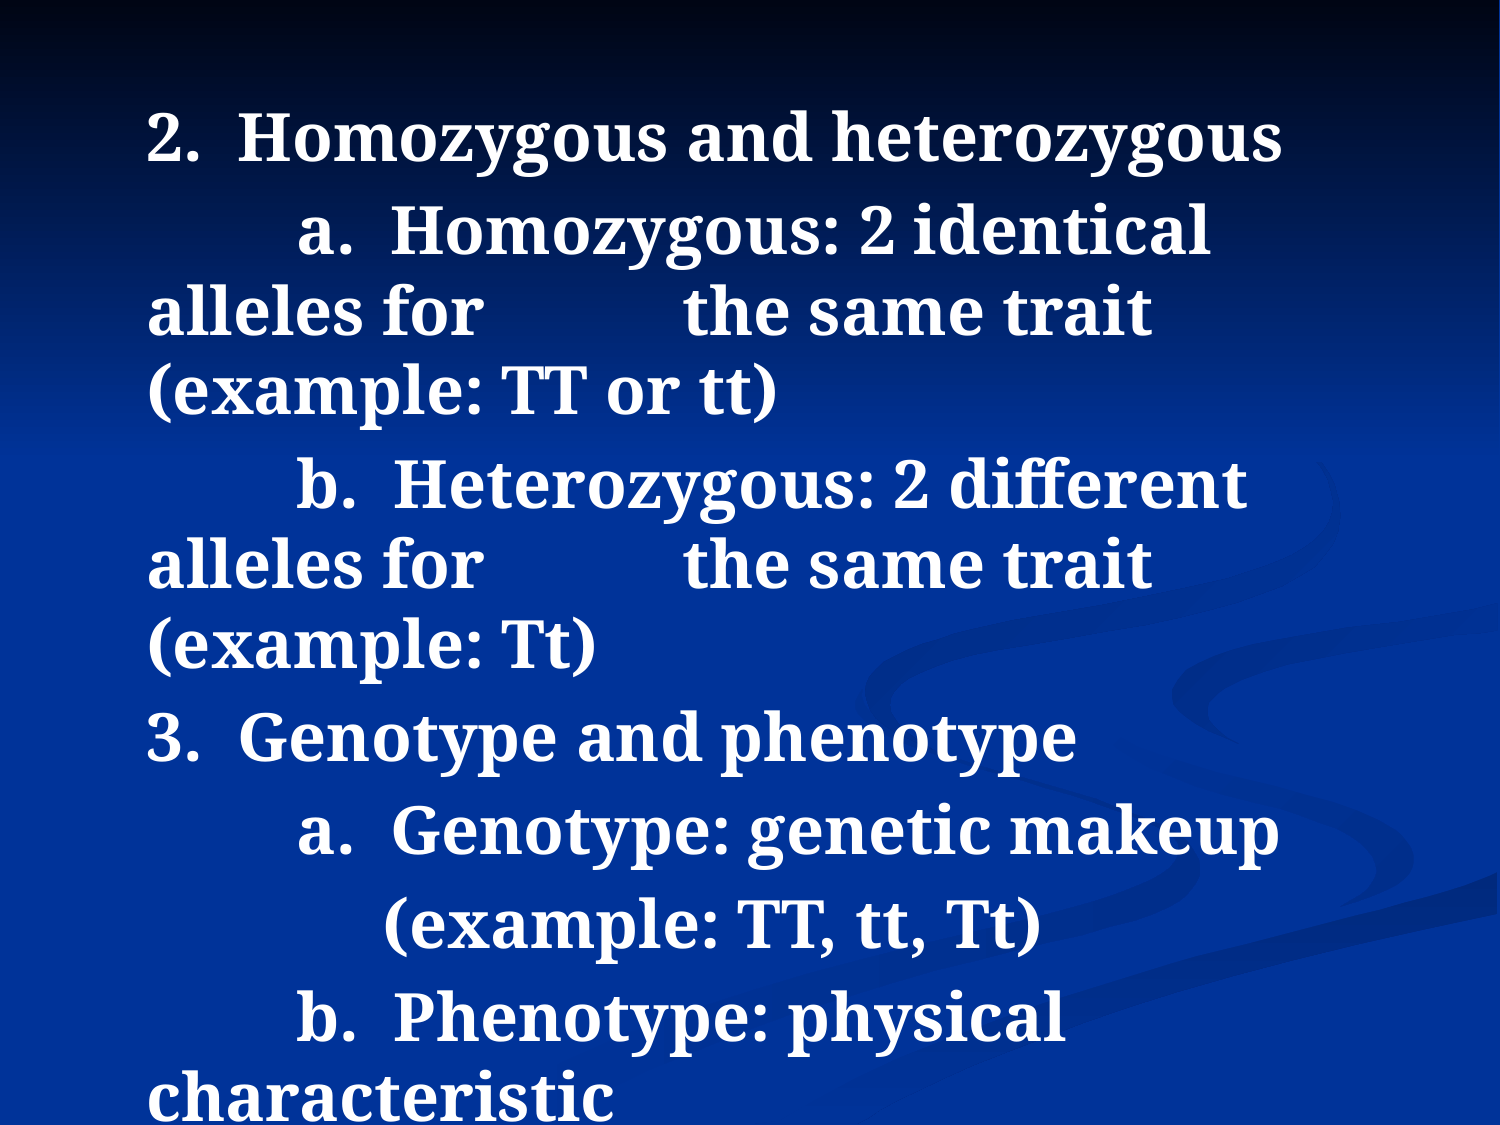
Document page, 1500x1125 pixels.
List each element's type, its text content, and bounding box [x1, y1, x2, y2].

list 2. Homozygous and heterozygous a. Homozygous: 2 identical alleles for the same trait (example: TT or tt) b. Heterozygous: 2 different alleles for the same trait (example: Tt) 3. Genotype and phenotype a. Genotype: genetic makeup (example: TT, tt, Tt) b. Phenotype: physical characteristic (example: tall or short) [74, 87, 1426, 1031]
